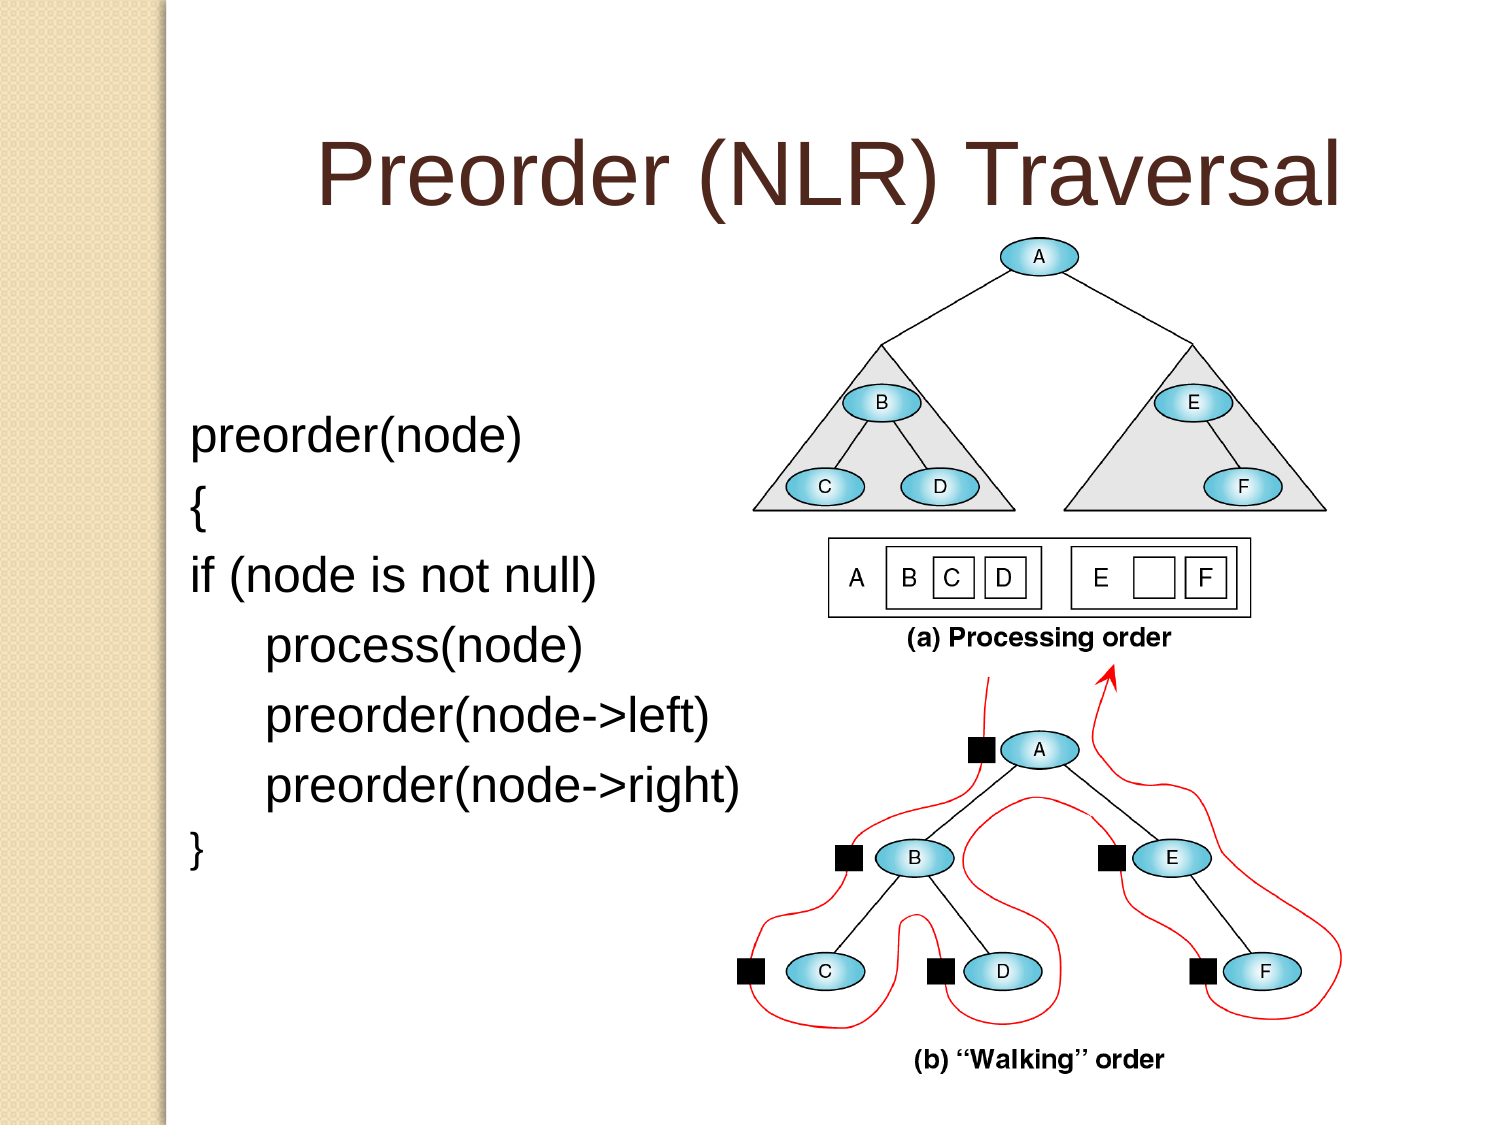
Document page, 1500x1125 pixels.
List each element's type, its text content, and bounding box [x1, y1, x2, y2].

text_box preorder(node) { if (node is not null) process(node) preorder(node->left) preorder(node->right) } [174, 324, 1468, 1088]
text_box Preorder (NLR) Traversal [192, 75, 1468, 263]
picture [737, 237, 1342, 1076]
